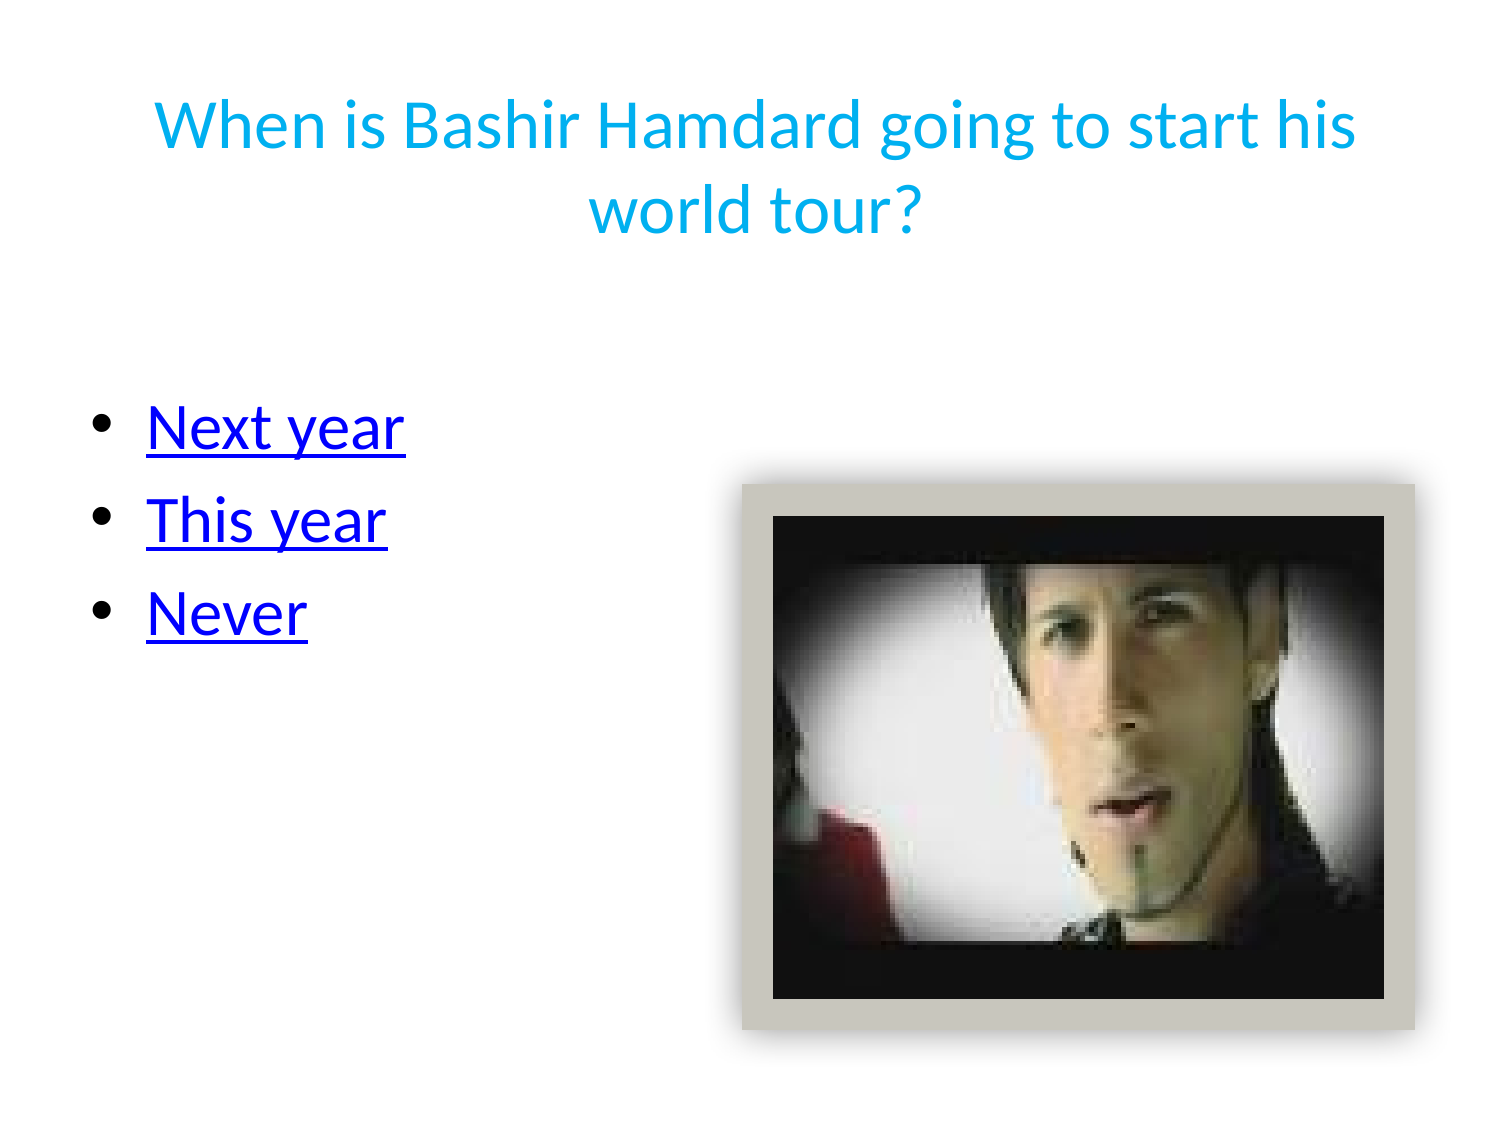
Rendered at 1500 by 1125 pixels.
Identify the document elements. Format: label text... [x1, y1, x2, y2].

picture [773, 515, 1384, 1000]
title When is Bashir Hamdard going to start his world tour? [82, 70, 1432, 340]
list Next year This year Never [75, 375, 504, 1005]
